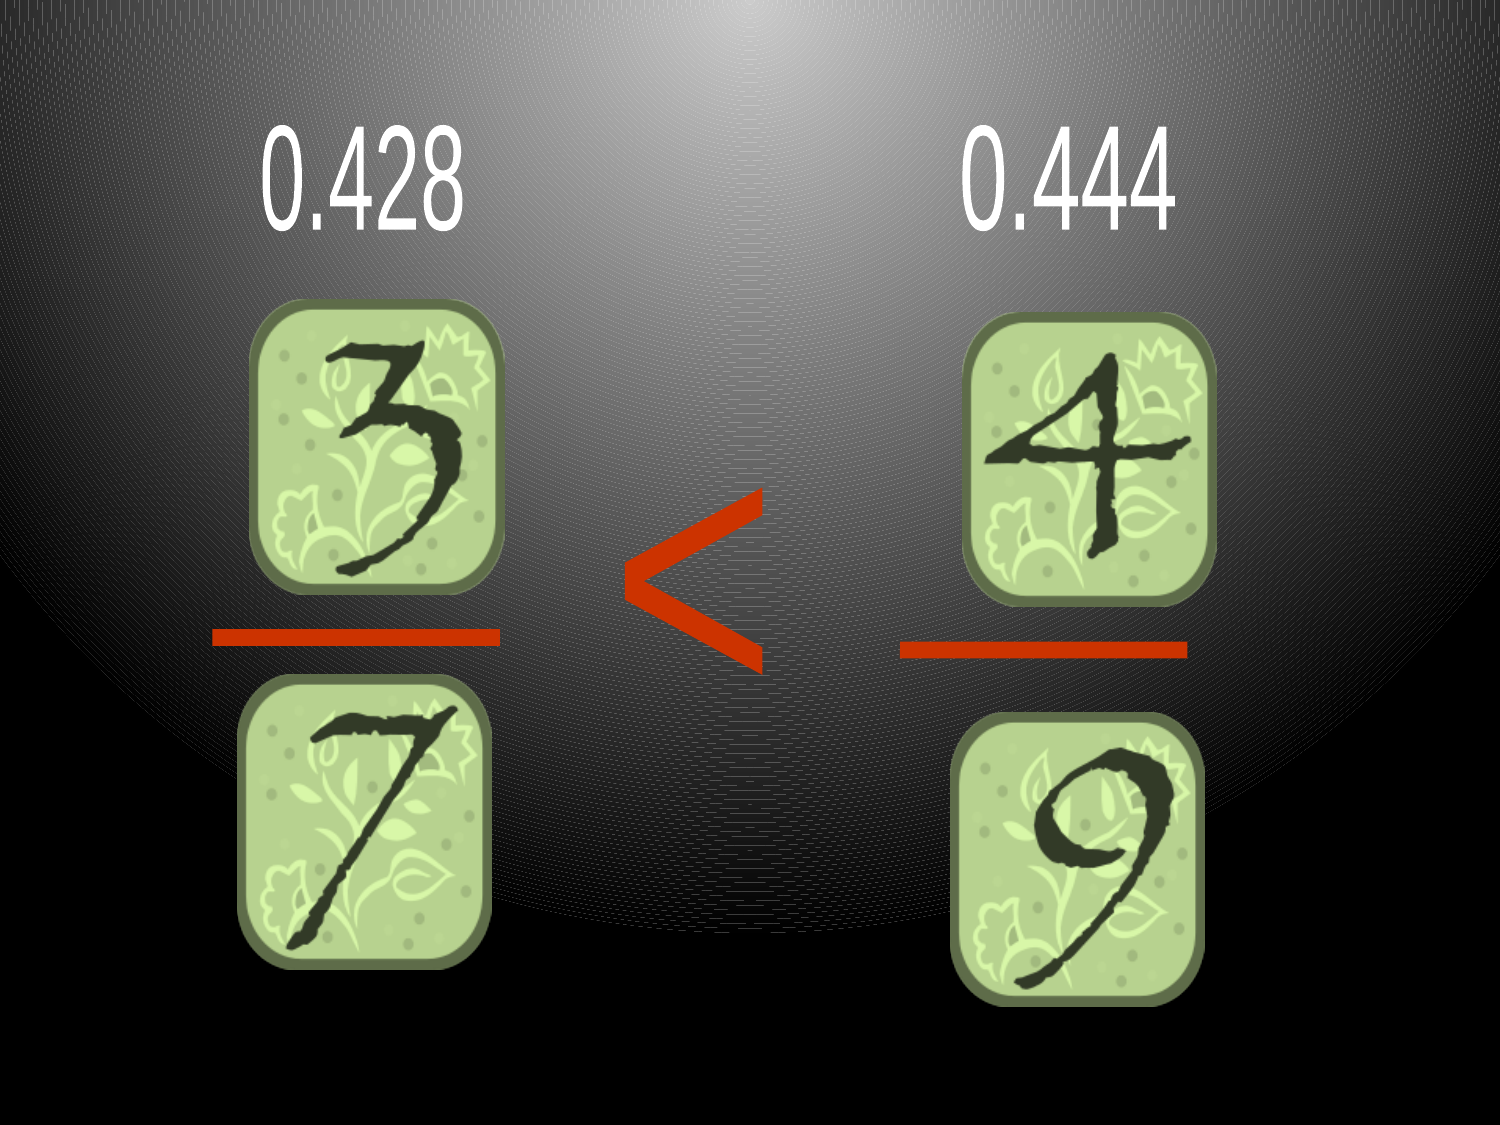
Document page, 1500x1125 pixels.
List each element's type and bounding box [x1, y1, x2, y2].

text_box [212, 299, 1218, 1008]
